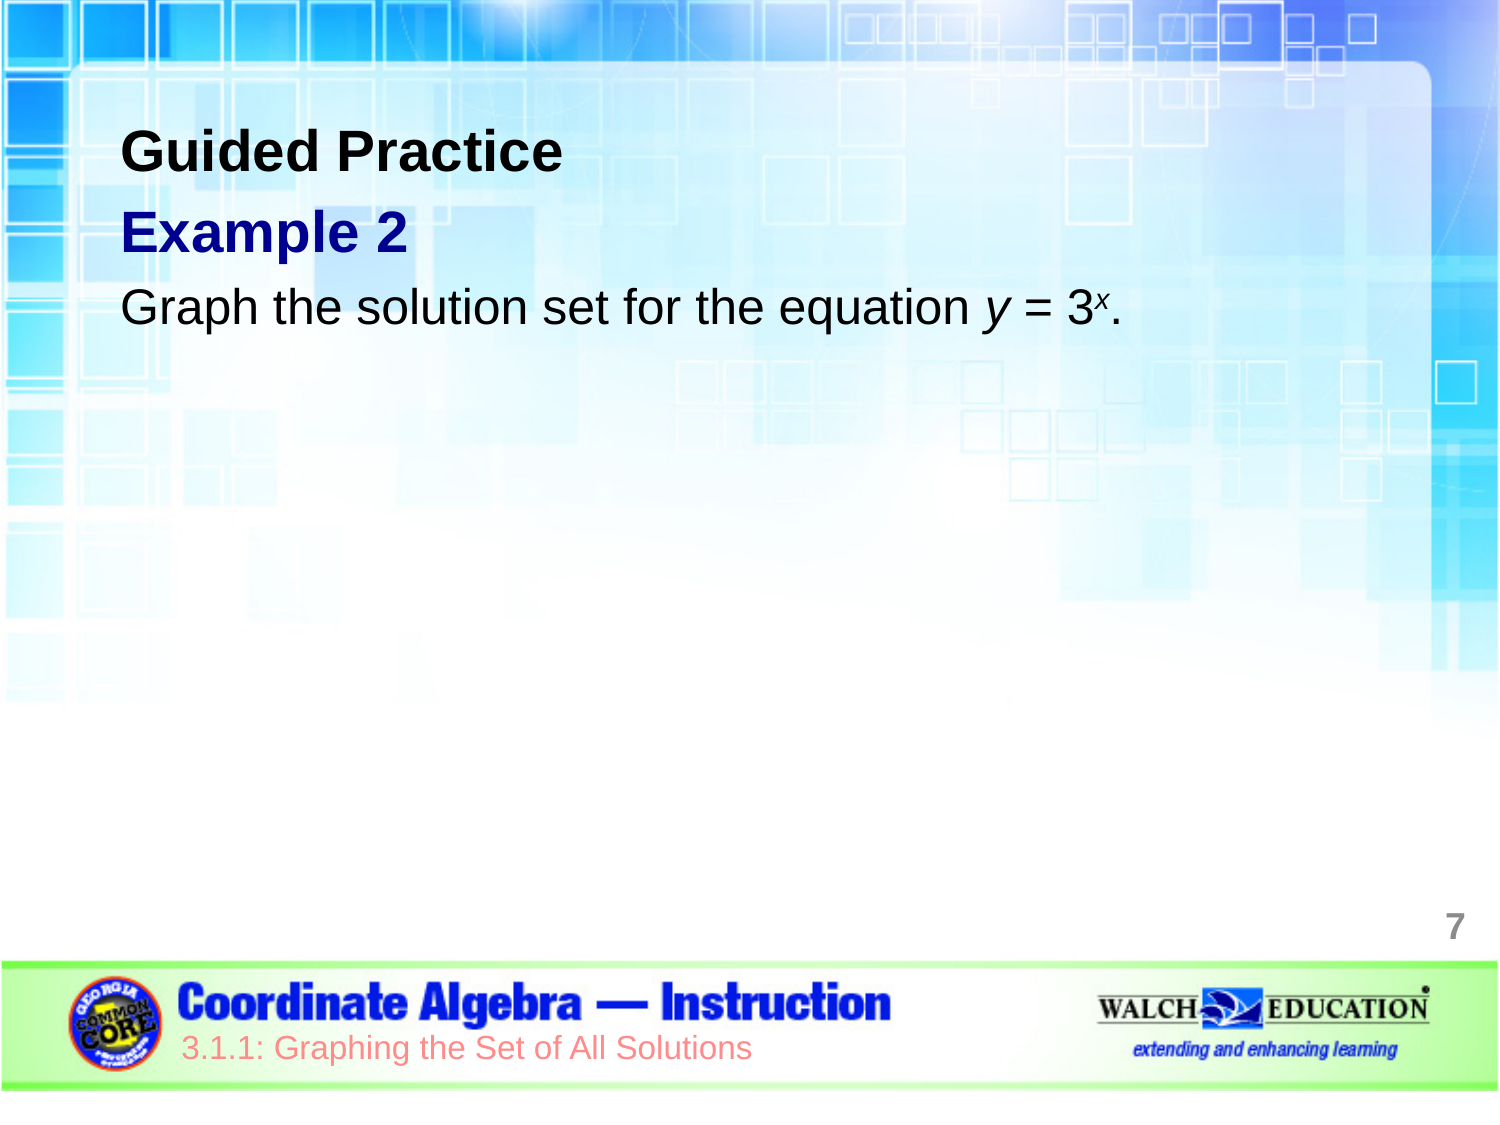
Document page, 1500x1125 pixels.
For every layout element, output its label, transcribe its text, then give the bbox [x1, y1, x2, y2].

slide_number 7 [1361, 901, 1481, 949]
subtitle Guided Practice Example 2 Graph the solution set for the equation y = 3x. [105, 105, 1385, 925]
footer 3.1.1: Graphing the Set of All Solutions [166, 1024, 1080, 1069]
picture [1, 0, 1500, 1091]
